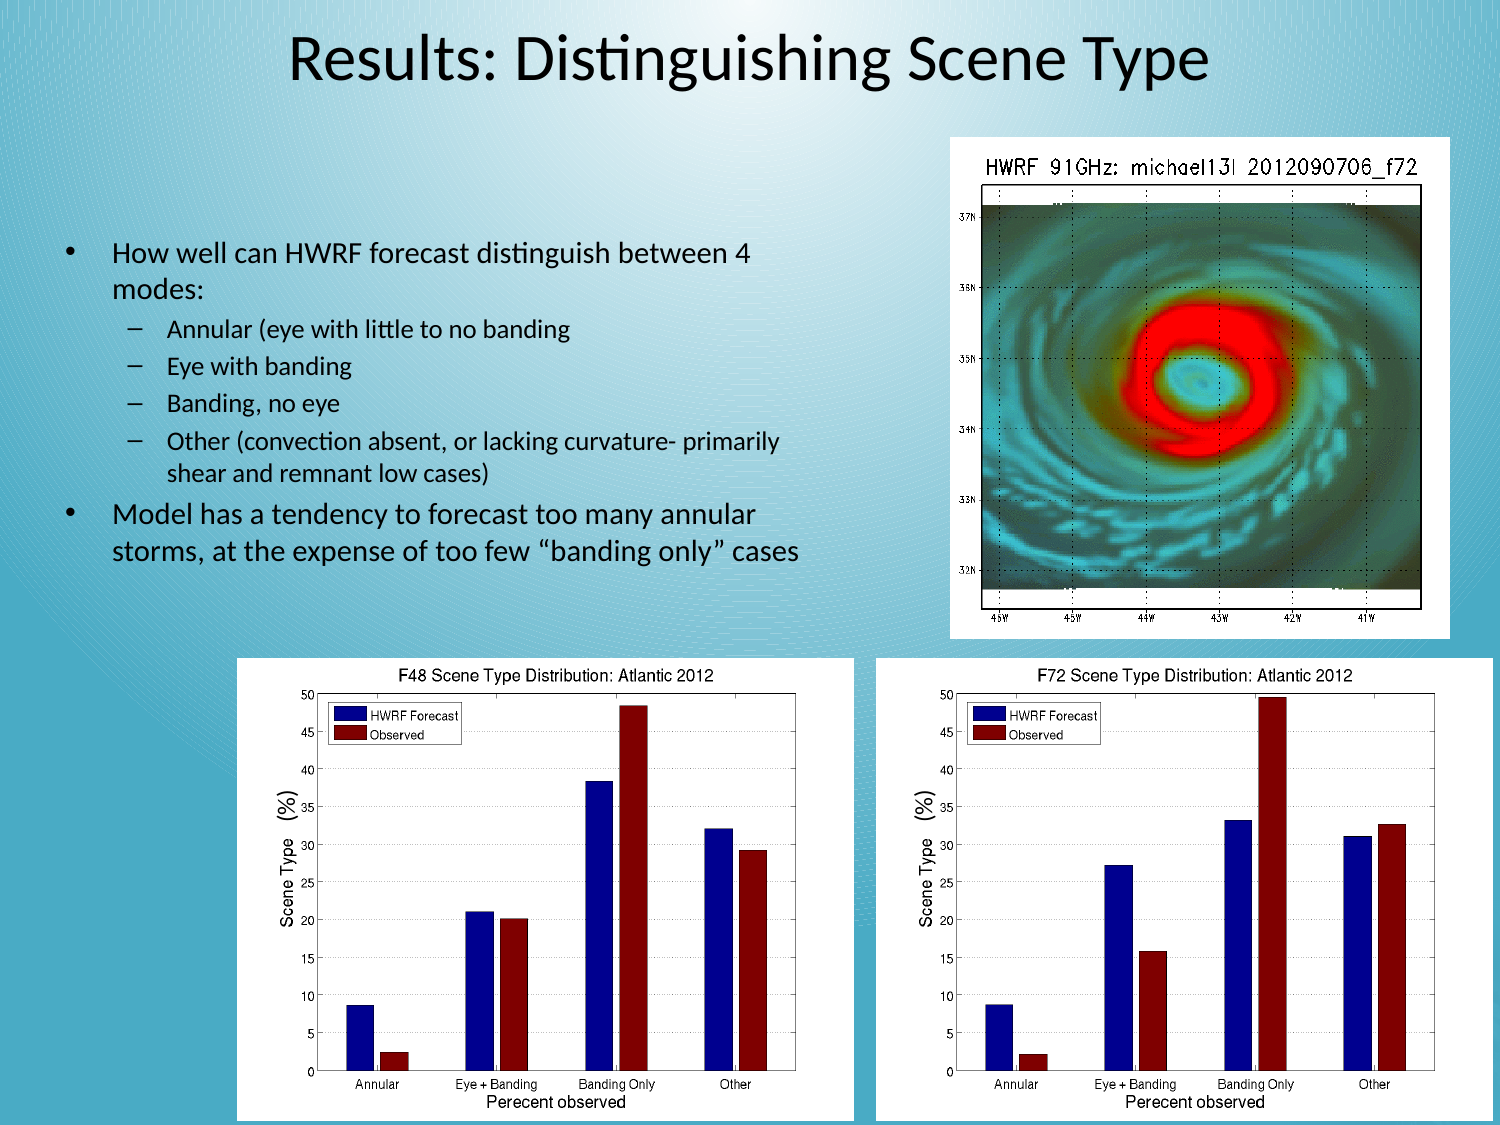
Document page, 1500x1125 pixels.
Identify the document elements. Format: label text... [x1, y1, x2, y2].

list How well can HWRF forecast distinguish between 4 modes: Annular (eye with little to no banding Eye with banding Banding, no eye Other (convection absent, or lacking curvature- primarily shear and remnant low cases) Model has a tendency to forecast too many annular storms, at the expense of too few “banding only” cases [50, 224, 842, 613]
title Results: Distinguishing Scene Type [75, 0, 1425, 188]
picture [949, 136, 1451, 639]
picture [236, 657, 855, 1121]
picture [876, 657, 1500, 1125]
